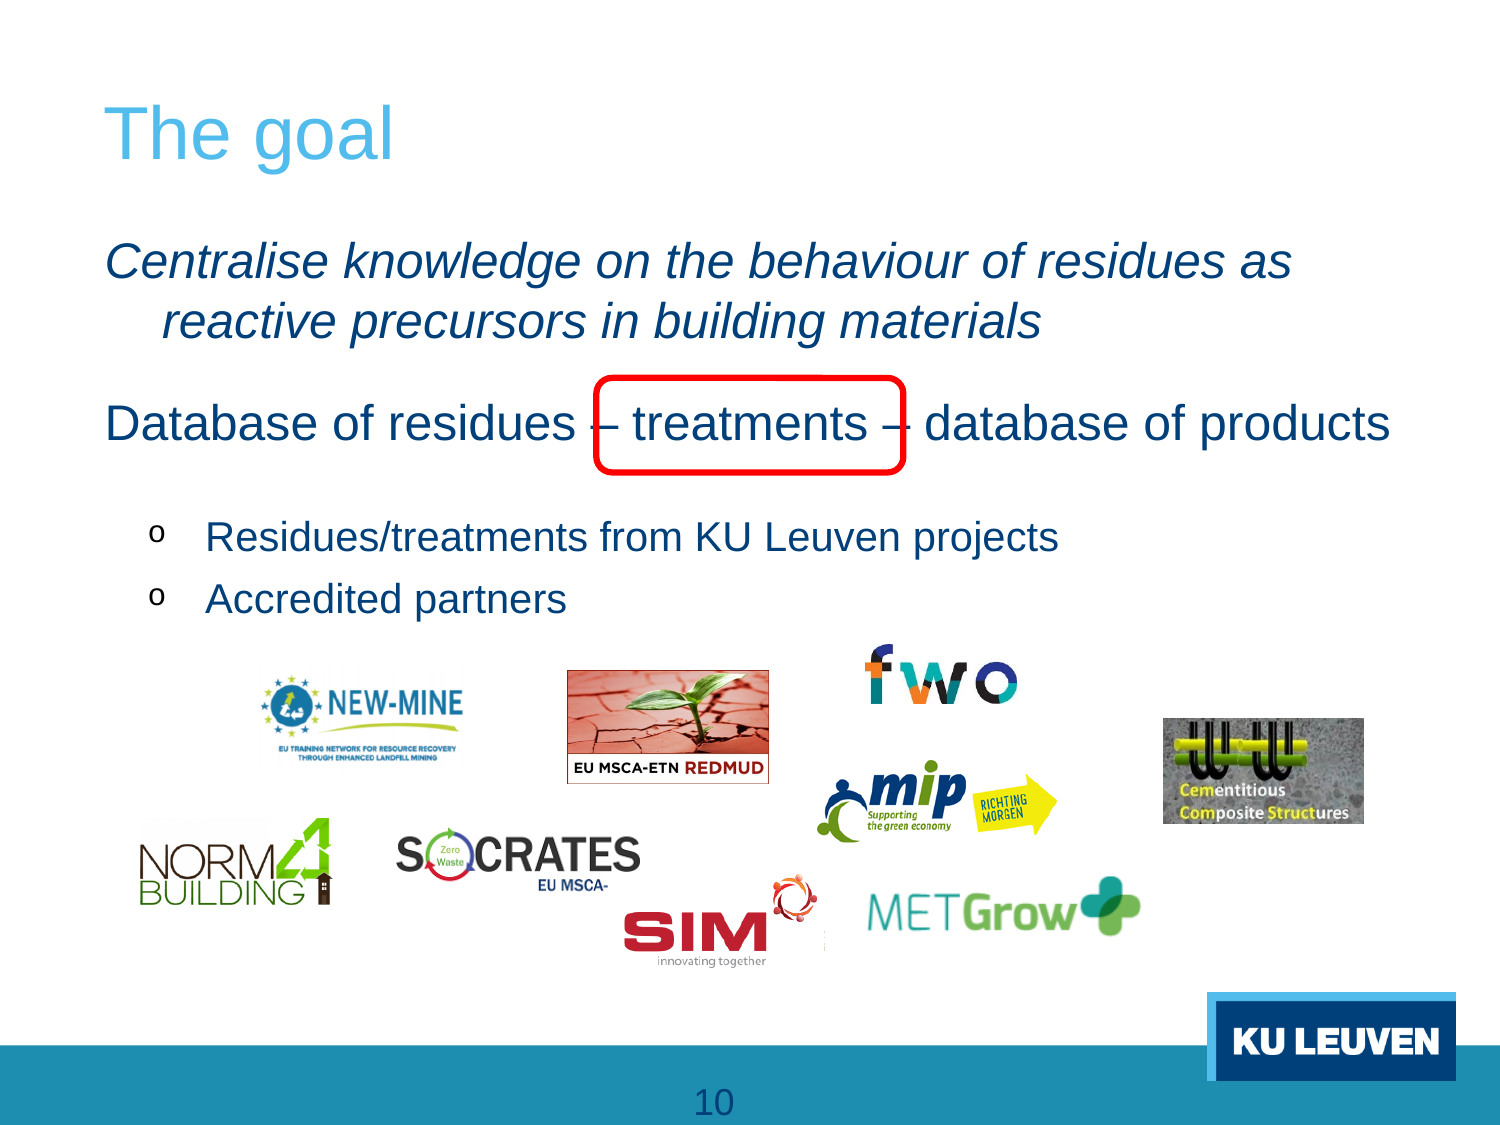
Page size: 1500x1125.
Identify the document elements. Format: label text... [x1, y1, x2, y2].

text_box Residues/treatments from KU Leuven projects Accredited partners [88, 509, 1456, 1125]
picture [140, 818, 333, 905]
picture [567, 670, 769, 784]
picture [247, 666, 478, 773]
picture [817, 759, 1061, 843]
picture [865, 644, 1017, 704]
picture [861, 870, 1149, 946]
picture [1163, 718, 1365, 824]
text_box Centralise knowledge on the behaviour of residues as reactive precursors in building materials Database of residues – treatments – database of products [88, 221, 1456, 509]
text_box The goal [88, 76, 1456, 221]
picture [390, 824, 825, 972]
text_box [596, 377, 904, 473]
